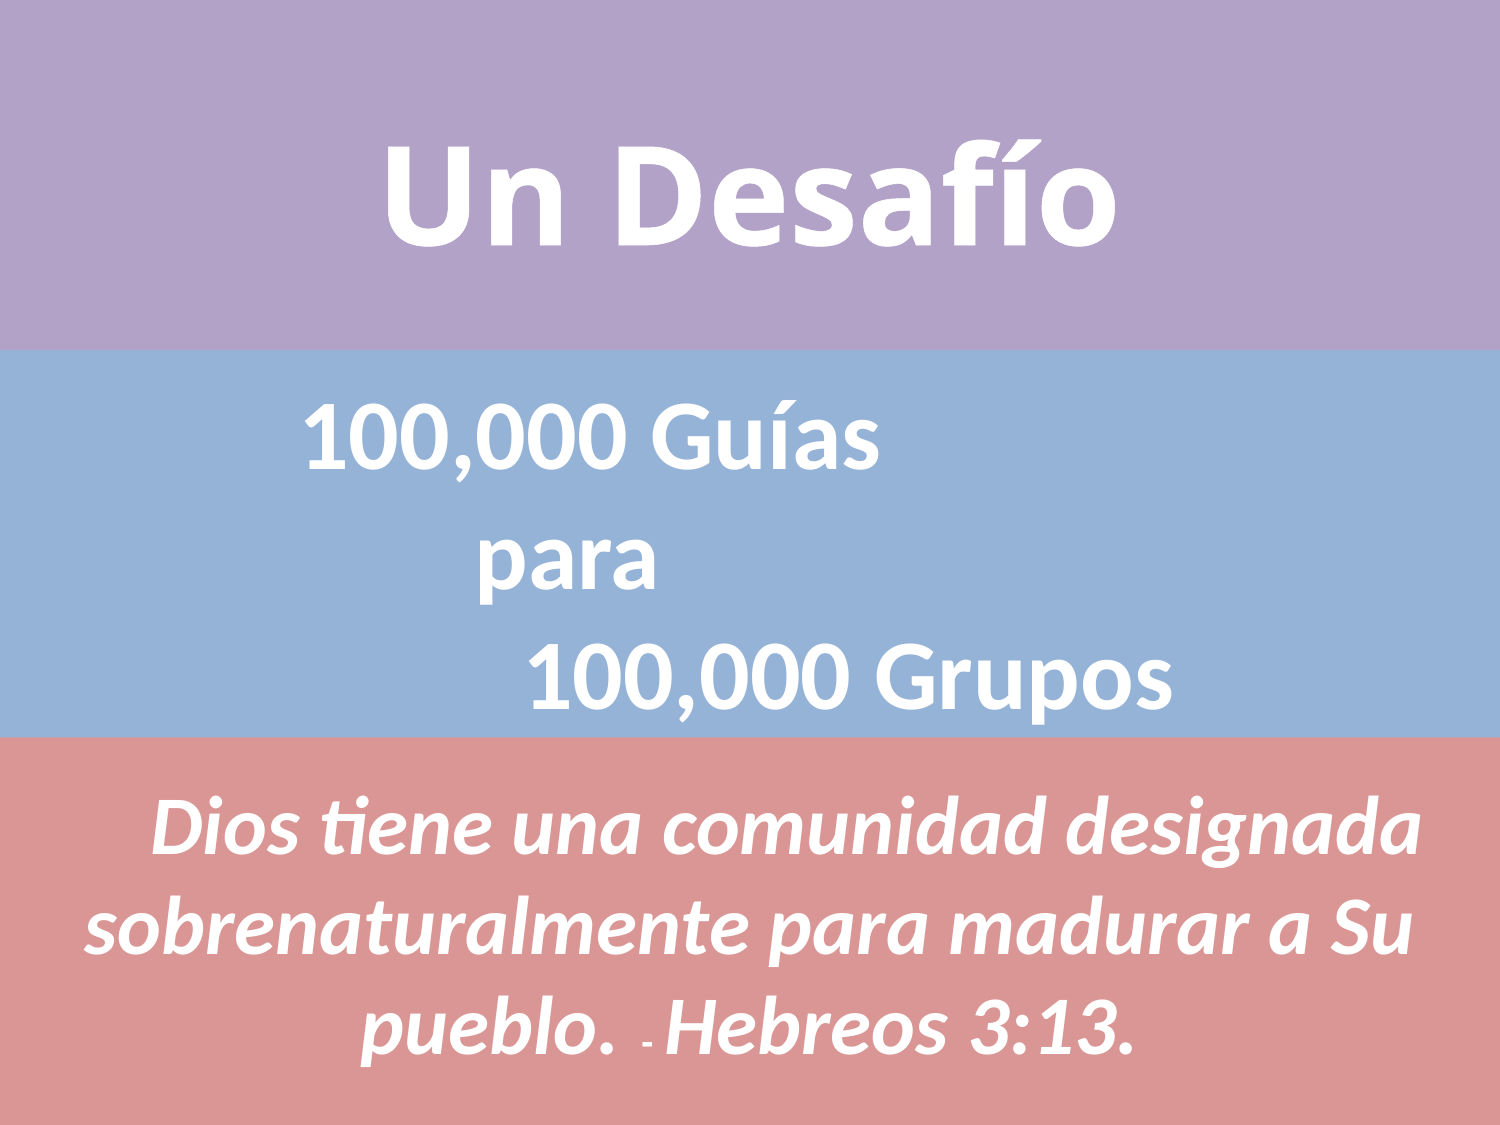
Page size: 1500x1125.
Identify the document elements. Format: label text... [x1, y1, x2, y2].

text_box [0, 735, 1500, 1125]
text_box Un Desafío [361, 99, 1137, 280]
text_box Dios tiene una comunidad designada sobrenaturalmente para madurar a Su pueblo. - Hebreos 3:13. [50, 764, 1450, 1079]
text_box [0, 348, 1500, 735]
text_box 100,000 Guías para 100,000 Grupos [275, 362, 1288, 738]
text_box [0, 0, 1500, 348]
